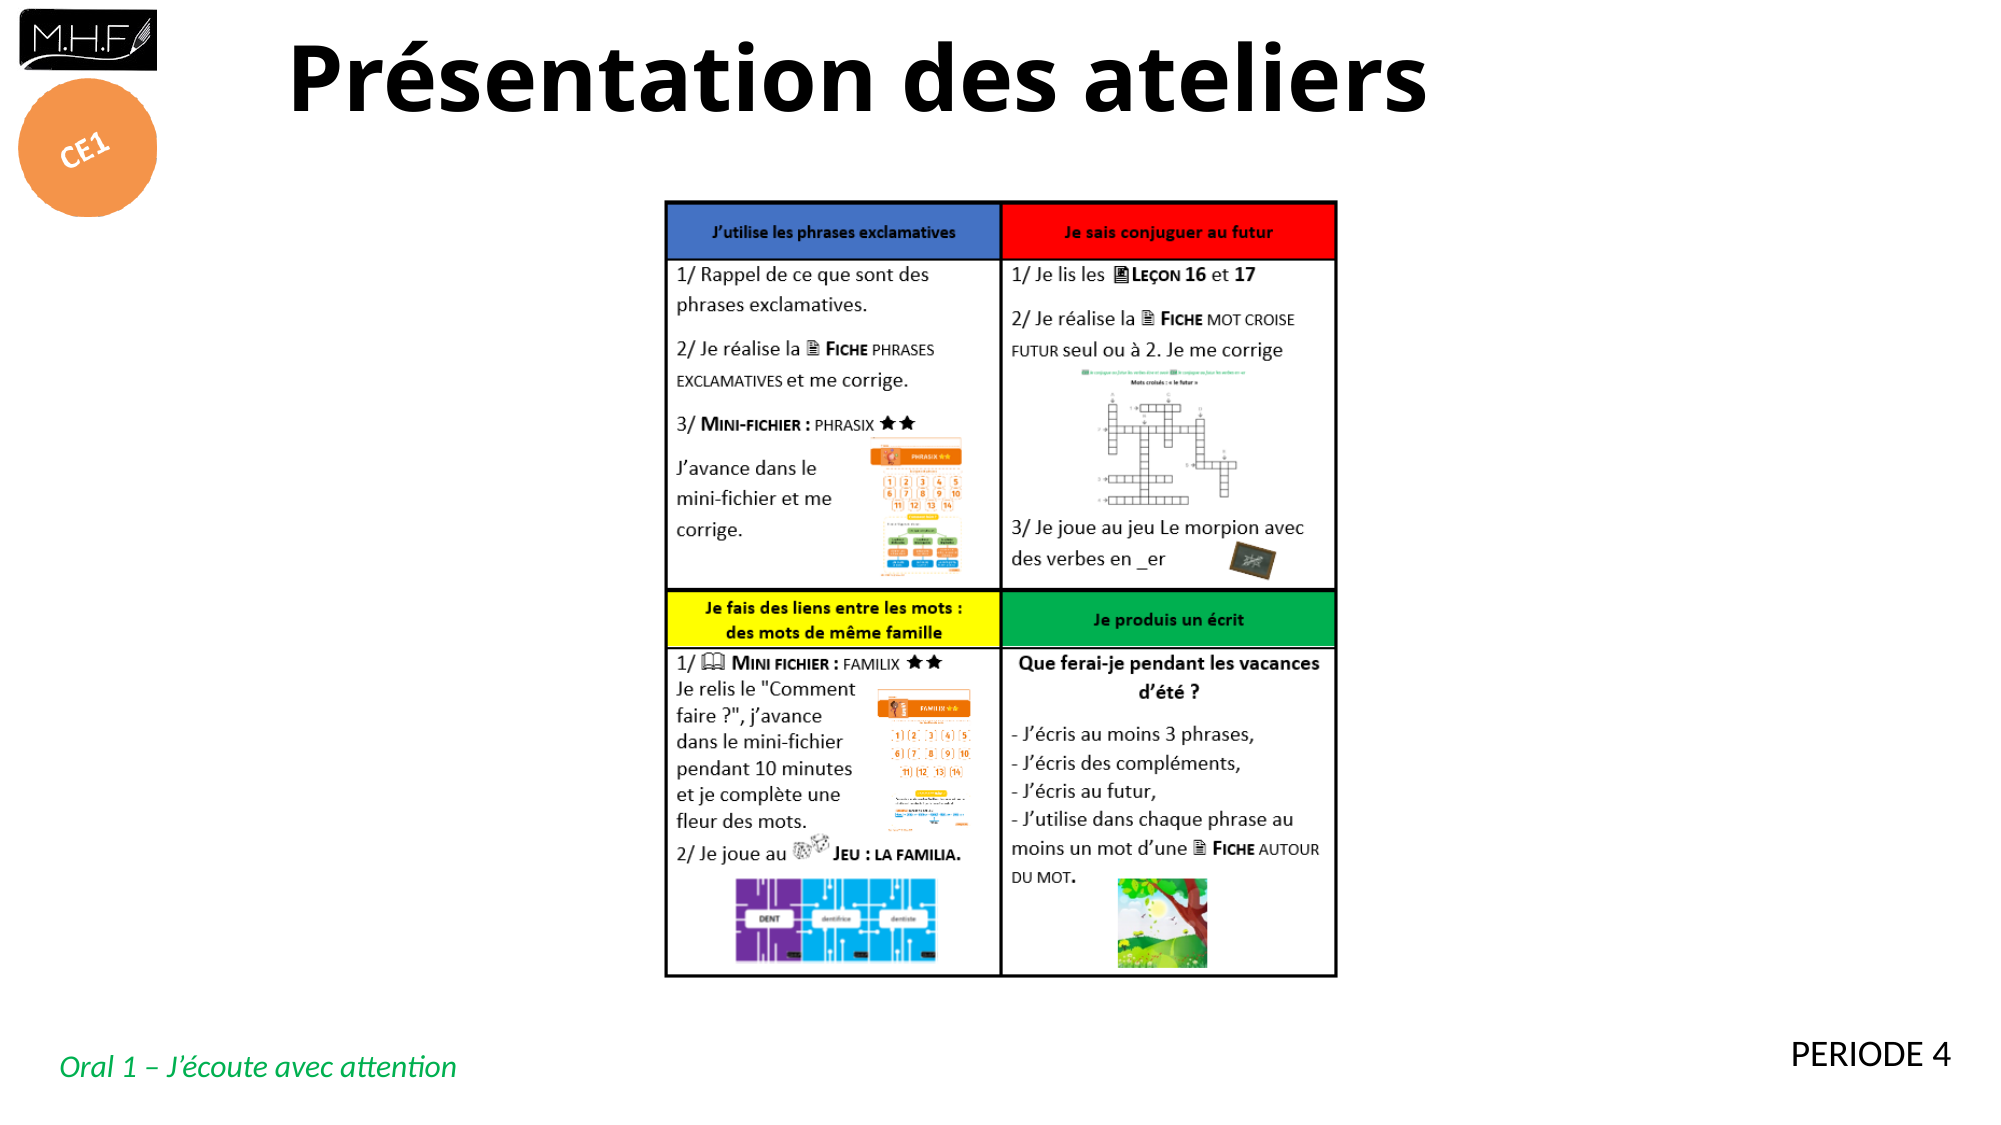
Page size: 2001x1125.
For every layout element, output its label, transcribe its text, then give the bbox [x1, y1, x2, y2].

text_box Oral 1 – J’écoute avec attention [44, 1038, 1346, 1092]
picture [16, 7, 157, 74]
picture [18, 78, 157, 218]
text_box PERIODE 4 [1362, 1021, 1967, 1082]
picture [657, 195, 1343, 983]
title Présentation des ateliers [271, 7, 1818, 156]
